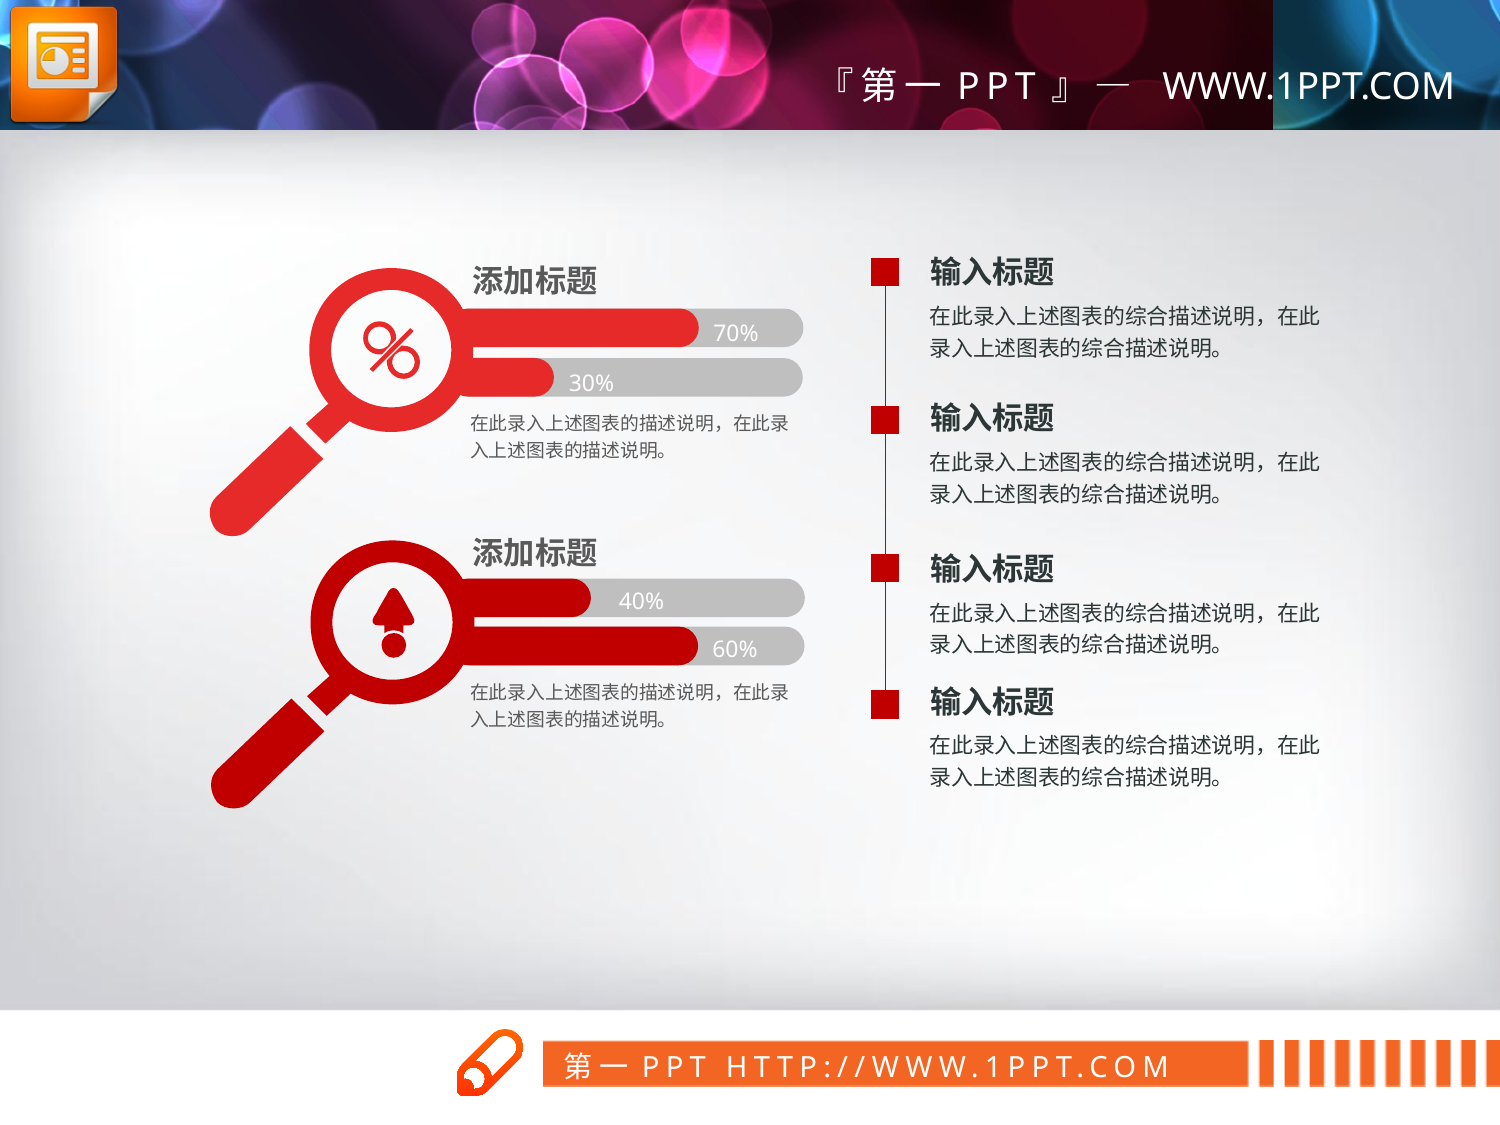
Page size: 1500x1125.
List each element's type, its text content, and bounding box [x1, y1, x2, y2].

text_box 添加标题 [461, 256, 610, 303]
text_box 输入标题 [918, 247, 1067, 292]
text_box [477, 355, 804, 405]
text_box 在此录入上述图表的描述说明，在此录入上述图表的描述说明。 [479, 678, 805, 736]
text_box 输入标题 [918, 676, 1067, 721]
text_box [208, 540, 475, 811]
text_box 输入标题 [918, 393, 1067, 437]
text_box [871, 554, 899, 582]
text_box 在此录入上述图表的综合描述说明，在此录入上述图表的综合描述说明。 [918, 588, 1344, 663]
picture [0, 0, 1500, 1012]
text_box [207, 267, 474, 539]
text_box 在此录入上述图表的综合描述说明，在此录入上述图表的综合描述说明。 [918, 437, 1344, 512]
text_box [871, 406, 899, 434]
text_box 在此录入上述图表的综合描述说明，在此录入上述图表的综合描述说明。 [918, 292, 1344, 367]
text_box [871, 258, 899, 286]
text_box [479, 573, 806, 622]
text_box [479, 621, 805, 671]
text_box 在此录入上述图表的综合描述说明，在此录入上述图表的综合描述说明。 [918, 721, 1344, 796]
text_box 添加标题 [477, 527, 610, 572]
text_box 在此录入上述图表的描述说明，在此录入上述图表的描述说明。 [477, 412, 805, 467]
text_box 输入标题 [918, 543, 1067, 588]
picture [543, 1040, 1500, 1087]
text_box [477, 305, 804, 355]
text_box [871, 691, 899, 718]
